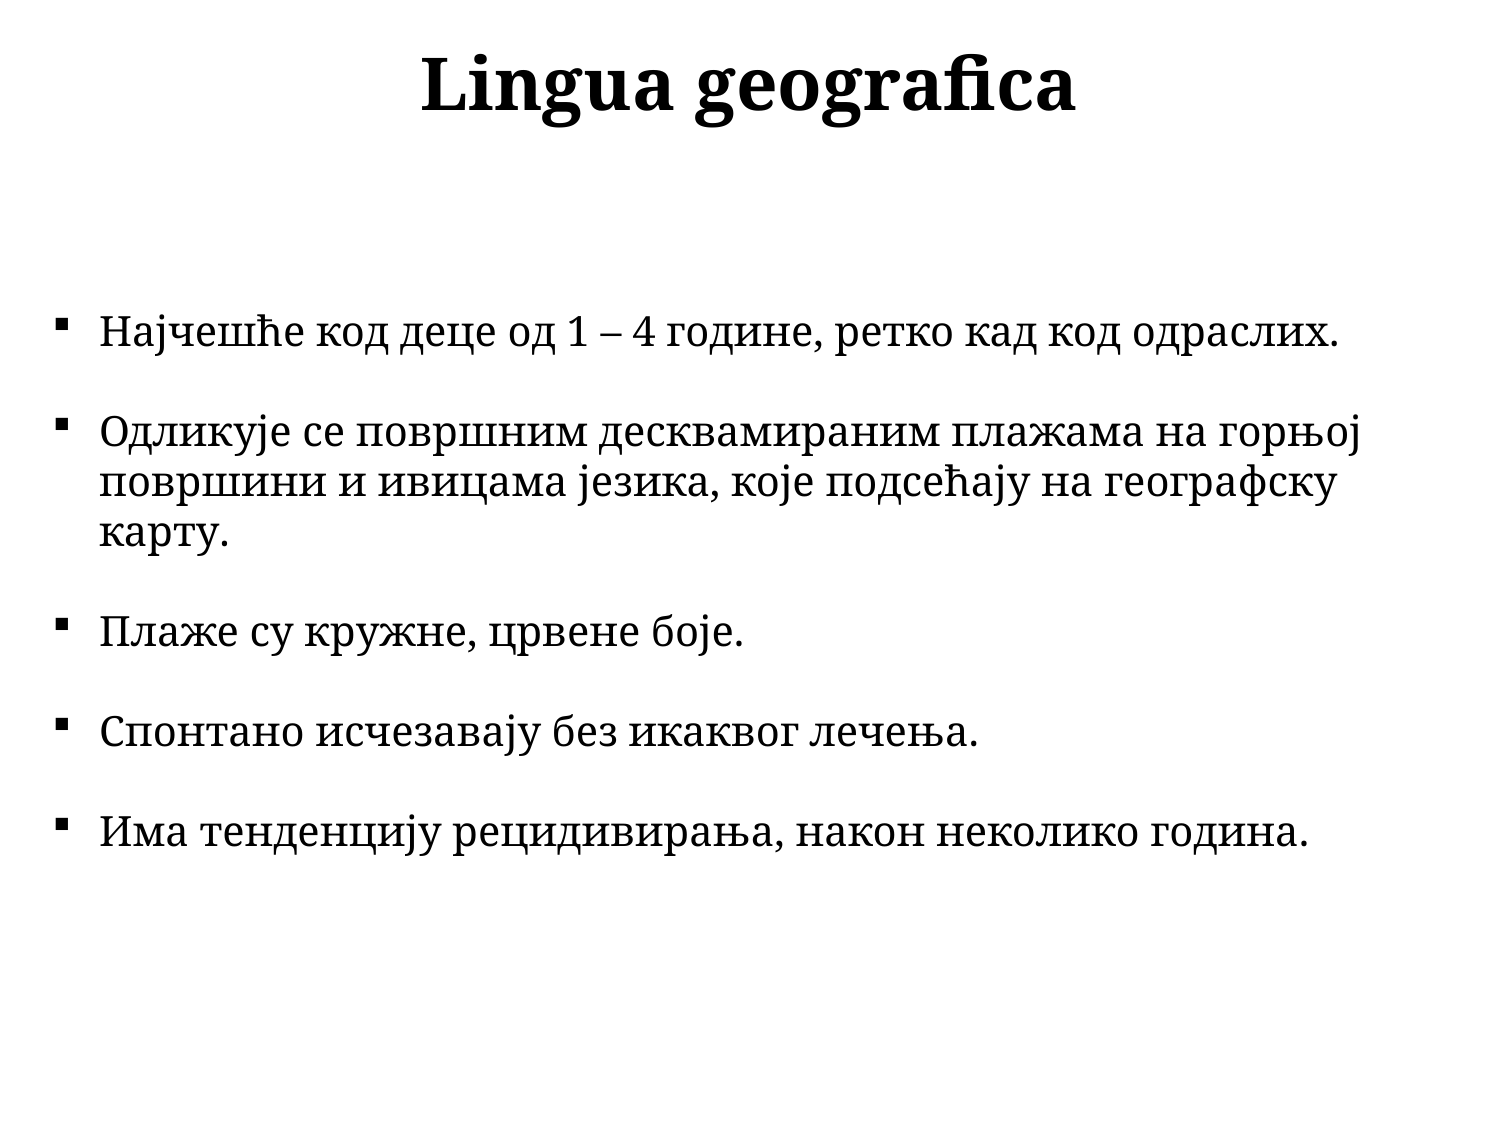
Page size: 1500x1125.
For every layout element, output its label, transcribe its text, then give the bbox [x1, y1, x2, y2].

text_box Lingua geografica [0, 12, 1500, 151]
text_box Најчешће код деце од 1 – 4 године, ретко кад код одраслих. Одликује се површним десквамираним плажама на горњој површини и ивицама језика, које подсећају на географску карту. Плаже су кружне, црвене боје. Спонтано исчезавају без икаквог лечења. Има тенденцију рецидивирања, након неколико година. [37, 187, 1488, 863]
